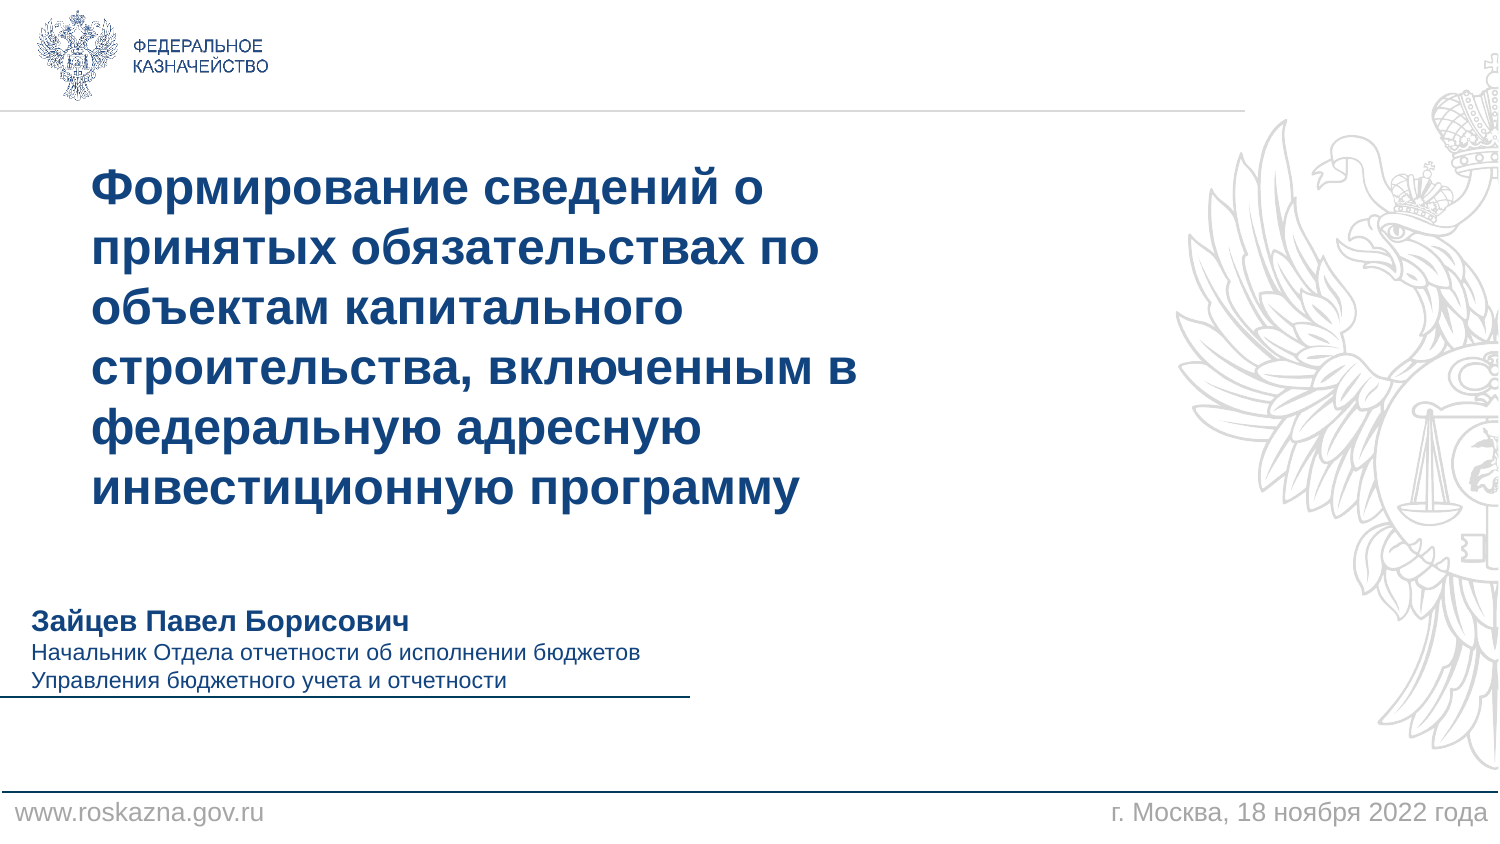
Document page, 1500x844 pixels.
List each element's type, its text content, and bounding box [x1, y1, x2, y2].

picture [37, 10, 268, 101]
text_box Формирование сведений о принятых обязательствах по объектам капитального строительства, включенным в федеральную адресную инвестиционную программу [76, 146, 988, 522]
text_box [1175, 53, 1499, 770]
text_box г. Москва, 18 ноября 2022 года [908, 787, 1500, 835]
text_box www.roskazna.gov.ru [0, 787, 597, 835]
text_box Зайцев Павел Борисович Начальник Отдела отчетности об исполнении бюджетов Управления бюджетного учета и отчетности [16, 594, 873, 701]
